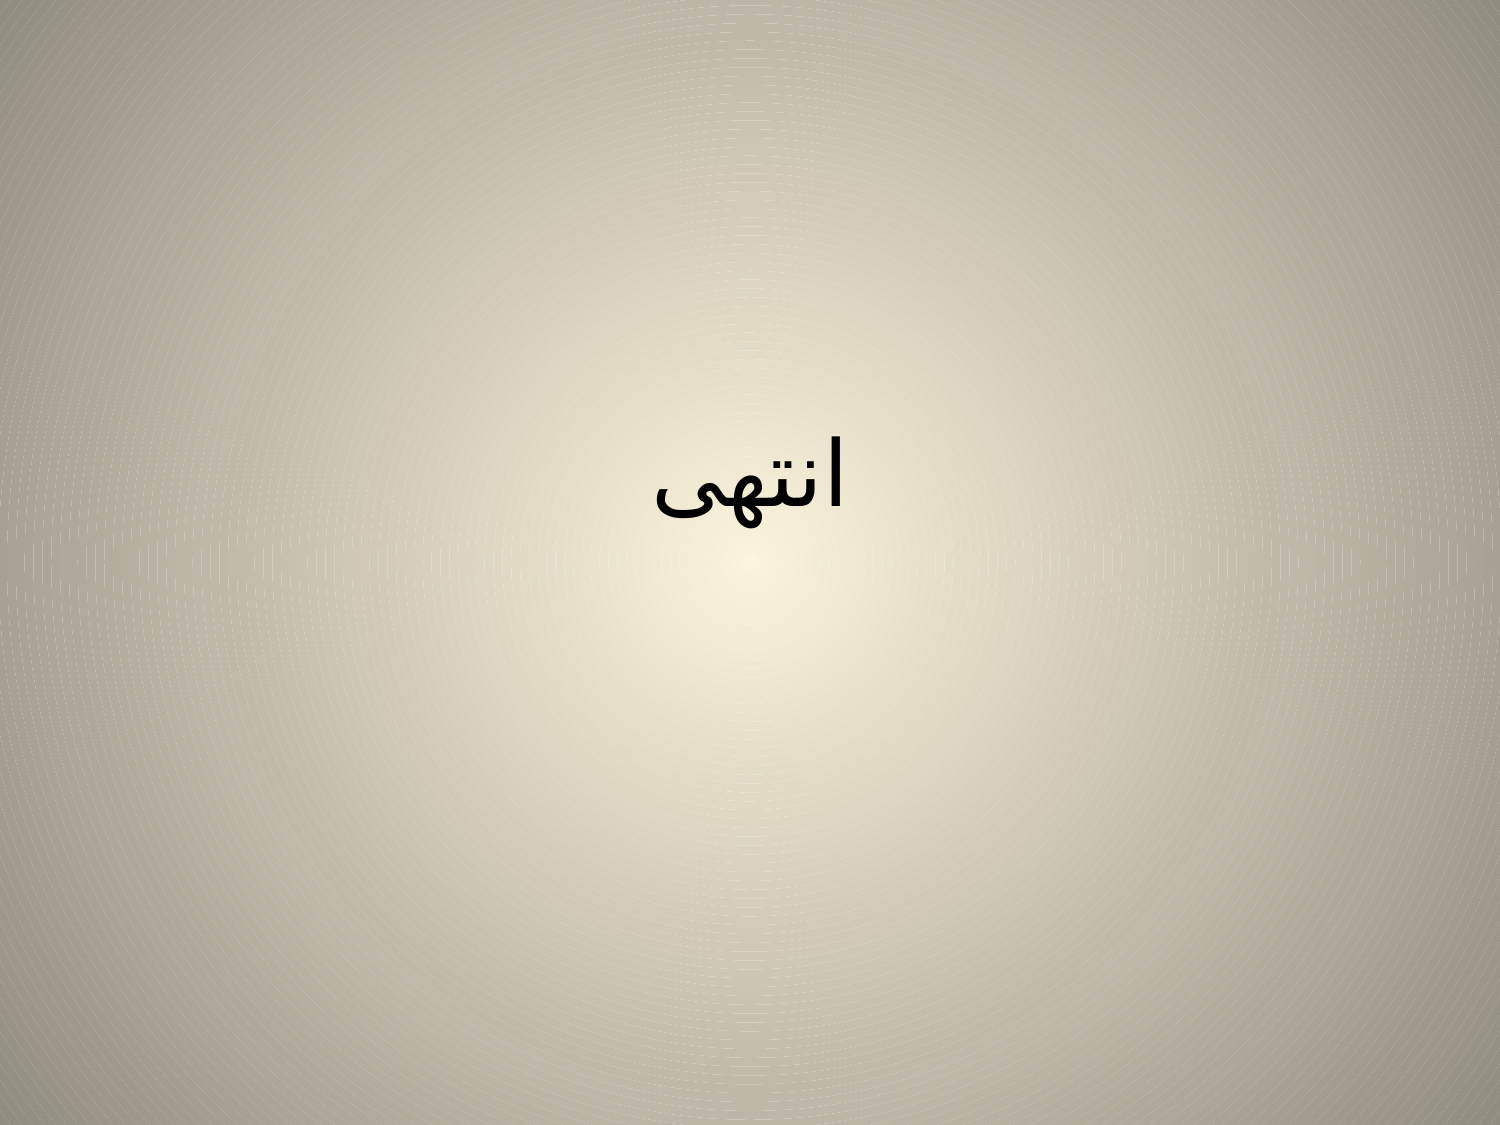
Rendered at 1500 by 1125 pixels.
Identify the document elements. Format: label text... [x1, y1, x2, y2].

title انتهى [112, 349, 1388, 591]
